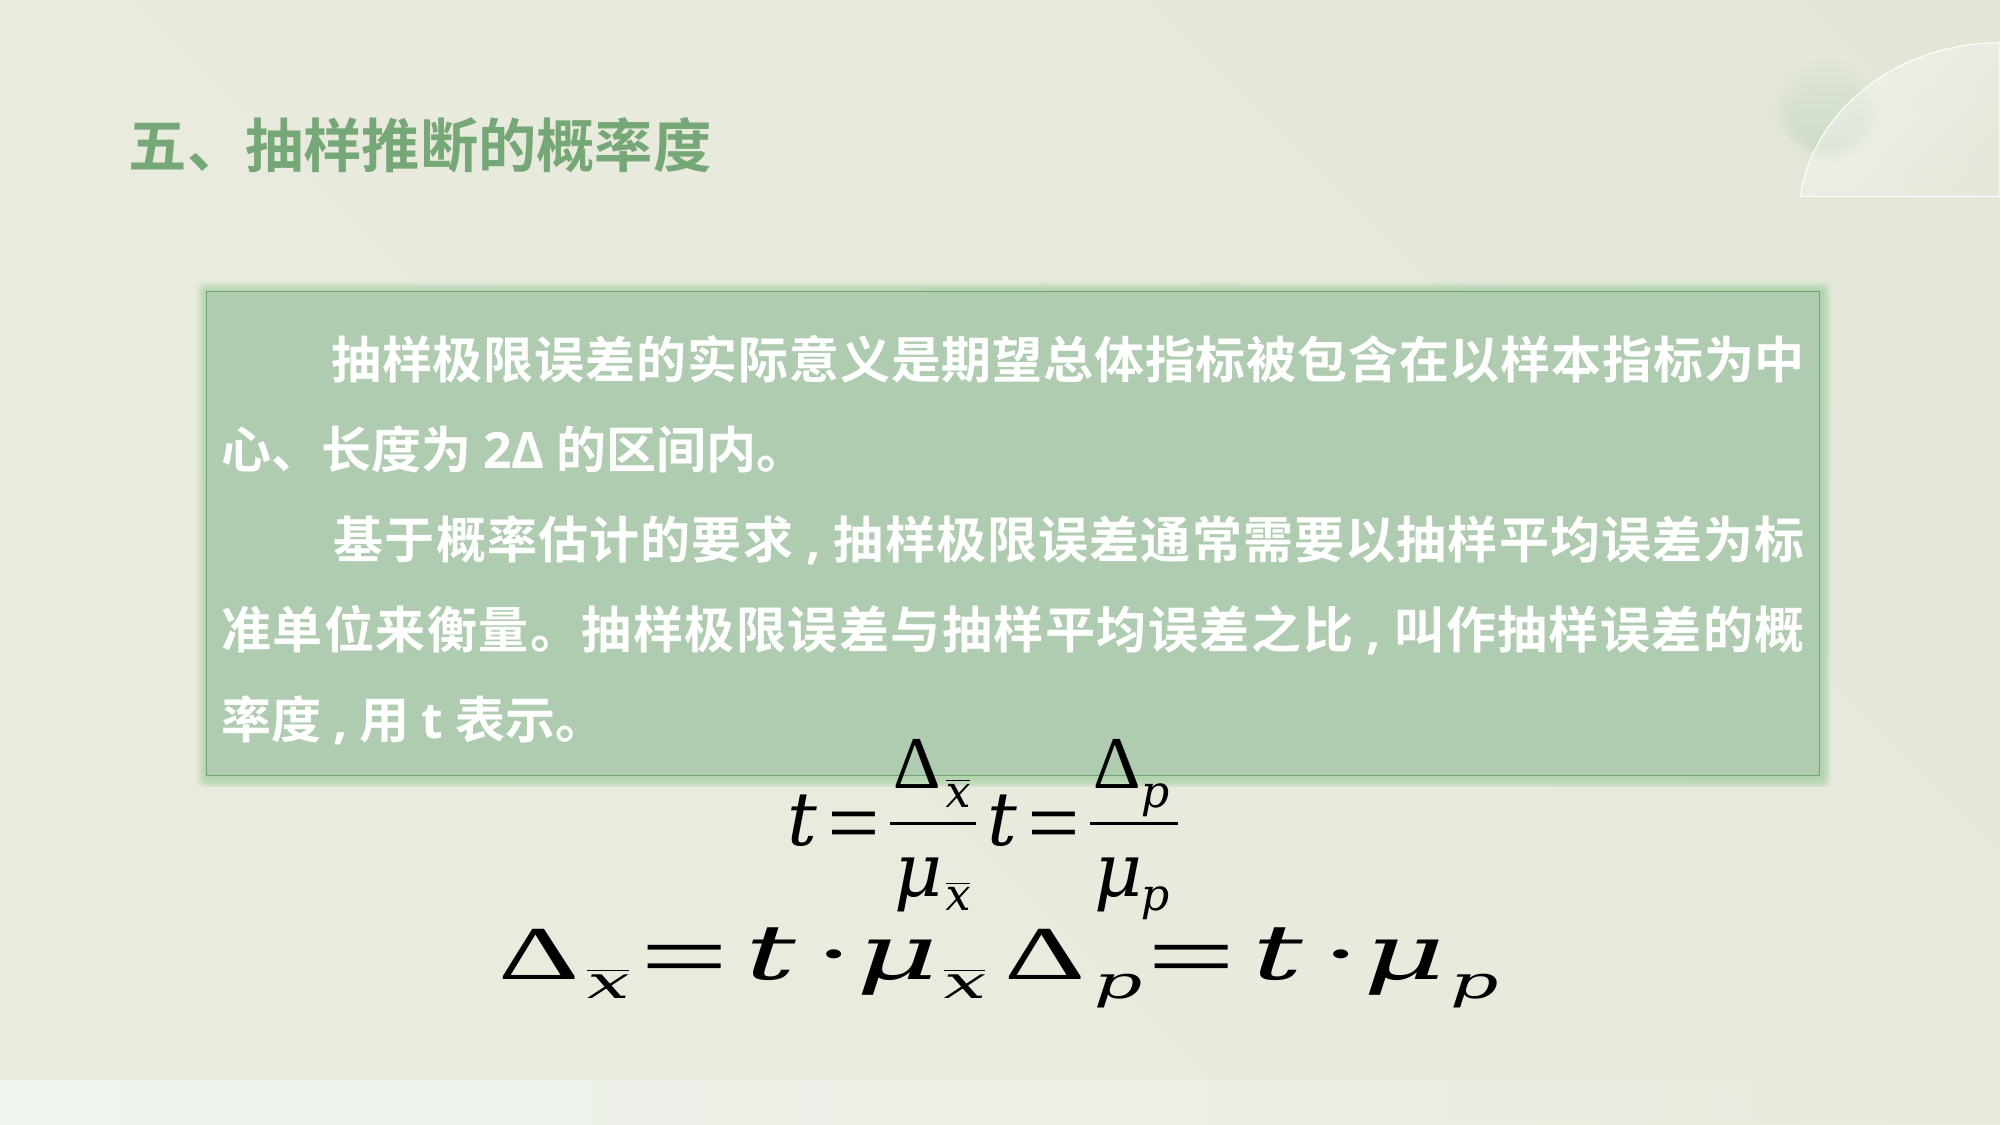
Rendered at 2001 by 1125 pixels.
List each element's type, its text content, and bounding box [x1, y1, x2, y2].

text_box 五、抽样推断的概率度 [114, 73, 883, 224]
text_box 抽样极限误差的实际意义是期望总体指标被包含在以样本指标为中心、长度为2Δ的区间内。 基于概率估计的要求,抽样极限误差通常需要以抽样平均误差为标准单位来衡量。抽样极限误差与抽样平均误差之比,叫作抽样误差的概率度,用t表示。 [206, 291, 1820, 776]
